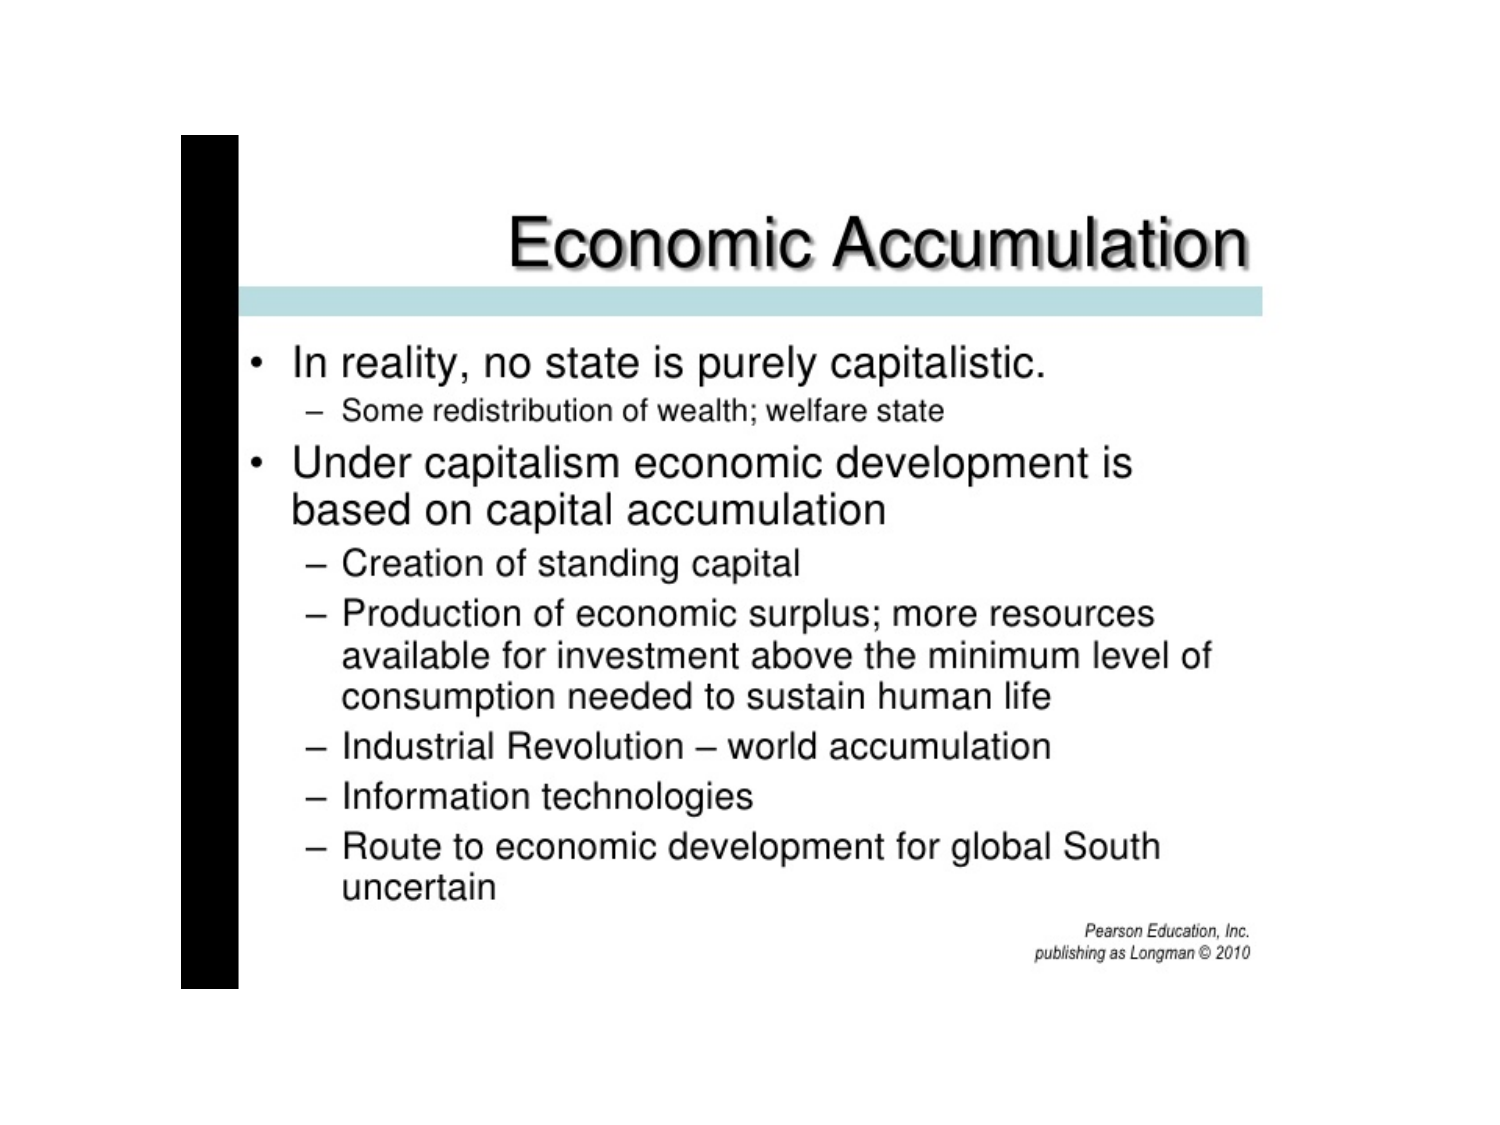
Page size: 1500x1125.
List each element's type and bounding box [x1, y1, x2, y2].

picture [180, 135, 1319, 990]
